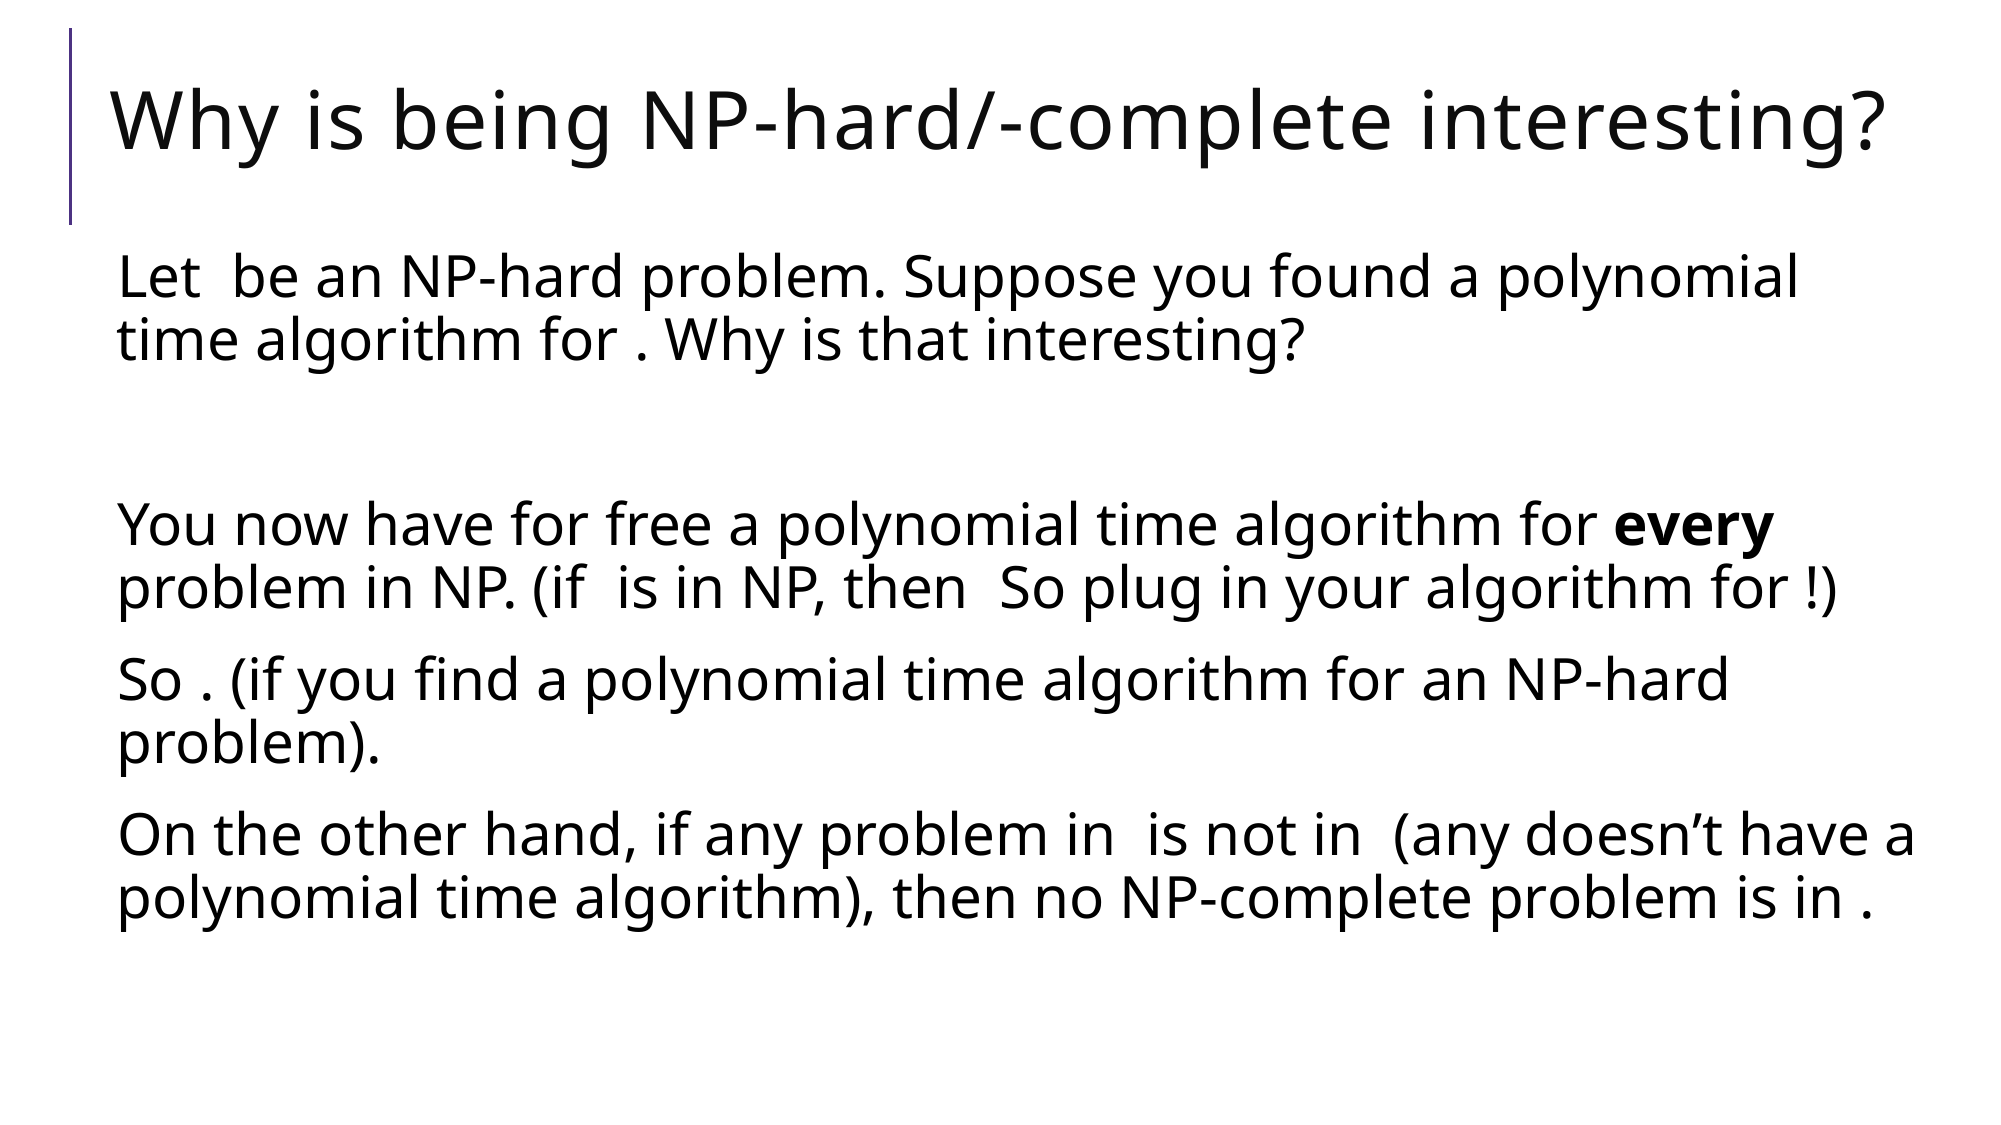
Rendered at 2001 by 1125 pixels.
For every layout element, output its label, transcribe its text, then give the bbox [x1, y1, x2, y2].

title Why is being NP-hard/-complete interesting? [94, 43, 1930, 210]
